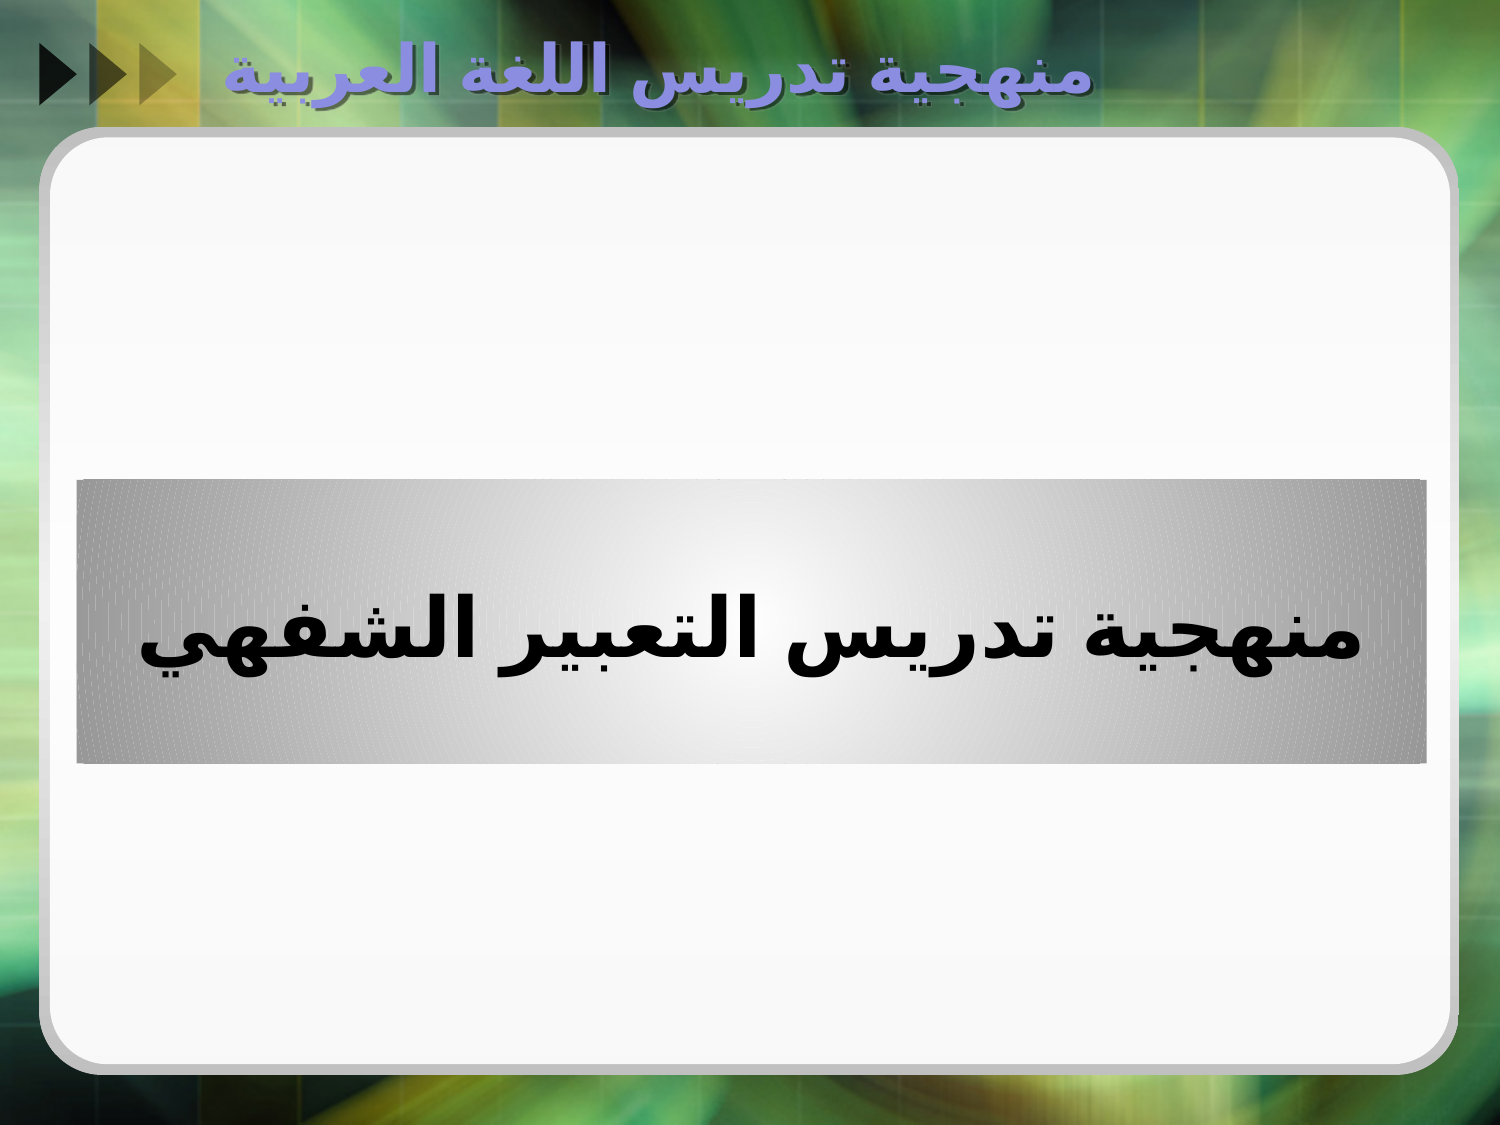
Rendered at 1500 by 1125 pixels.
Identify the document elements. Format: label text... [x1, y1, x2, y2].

title منهجية تدريس اللغة العربية [206, 19, 1457, 112]
picture [0, 0, 1500, 1125]
list منهجية تدريس التعبير الشفهي [76, 479, 1427, 764]
